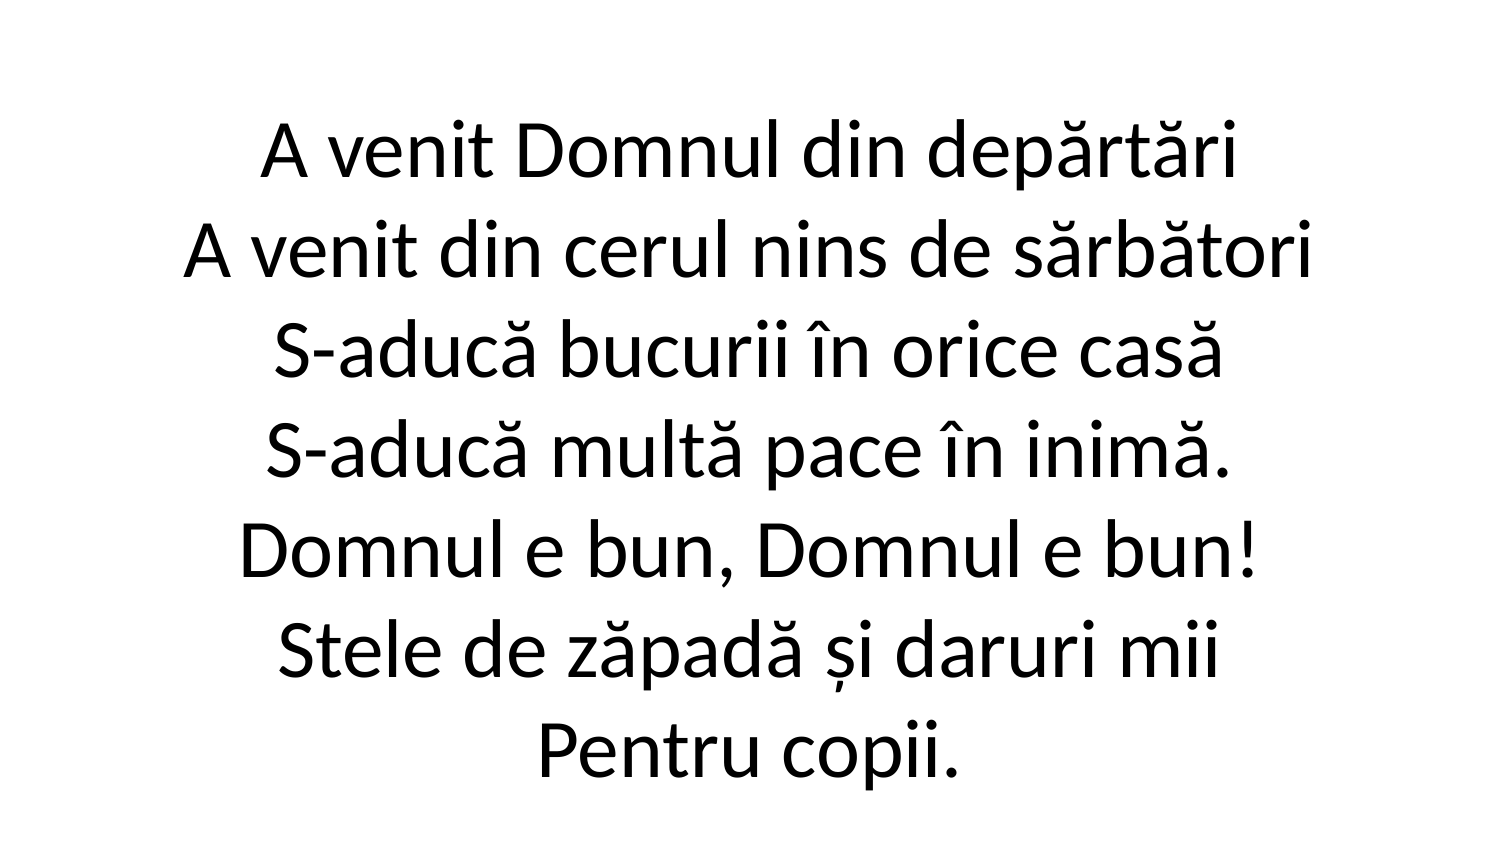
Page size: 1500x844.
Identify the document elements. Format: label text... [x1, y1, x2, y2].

text_box A venit Domnul din depărtări A venit din cerul nins de sărbători S-aducă bucurii în orice casă S-aducă multă pace în inimă. Domnul e bun, Domnul e bun! Stele de zăpadă și daruri mii Pentru copii. [168, 42, 1331, 802]
